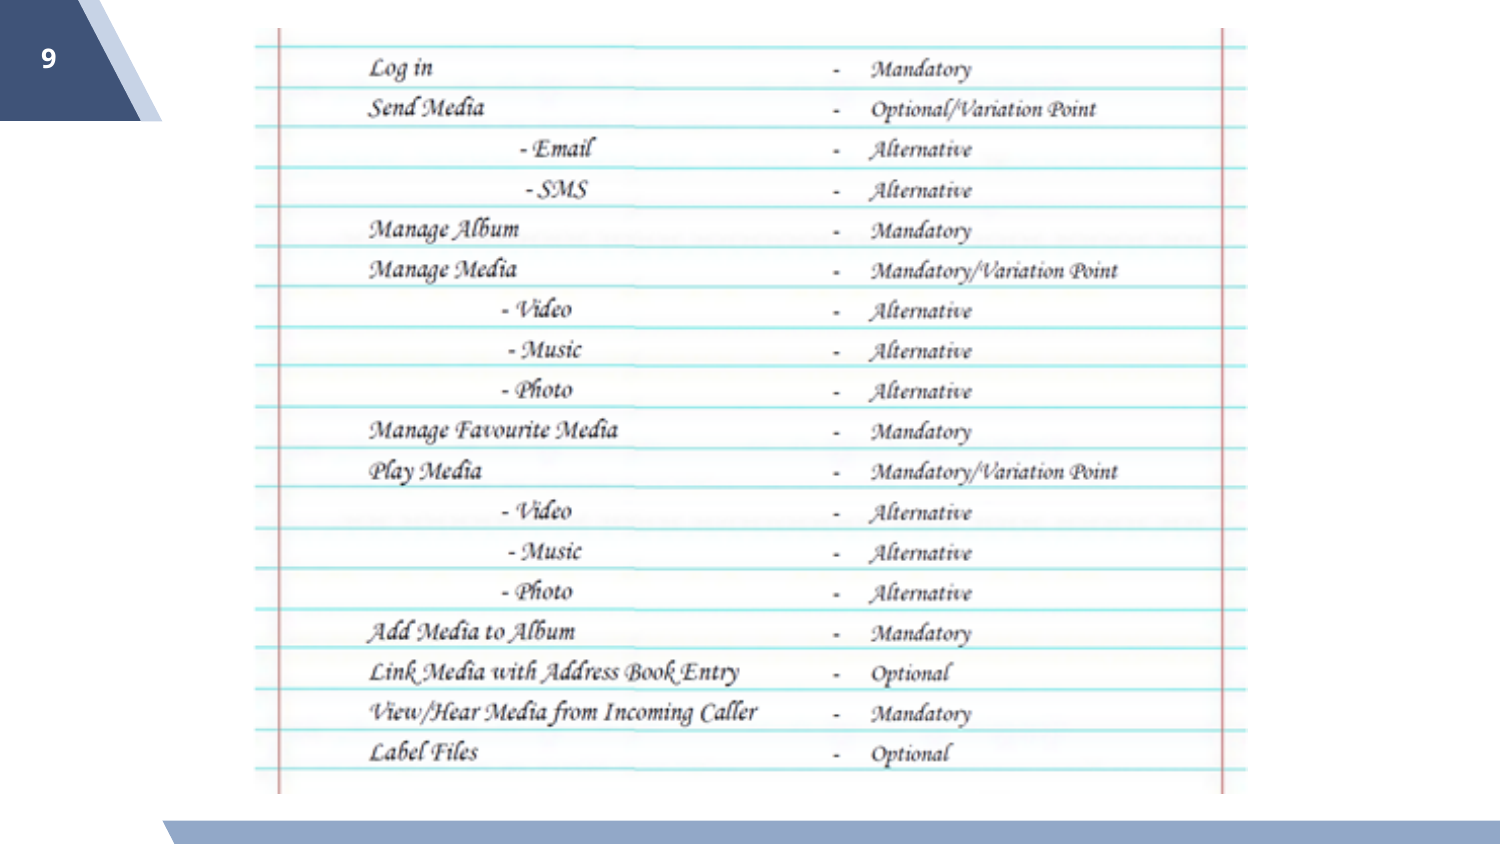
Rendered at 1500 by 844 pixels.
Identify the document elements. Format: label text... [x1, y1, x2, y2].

picture [252, 28, 1248, 794]
slide_number ‹#› [0, 0, 98, 121]
